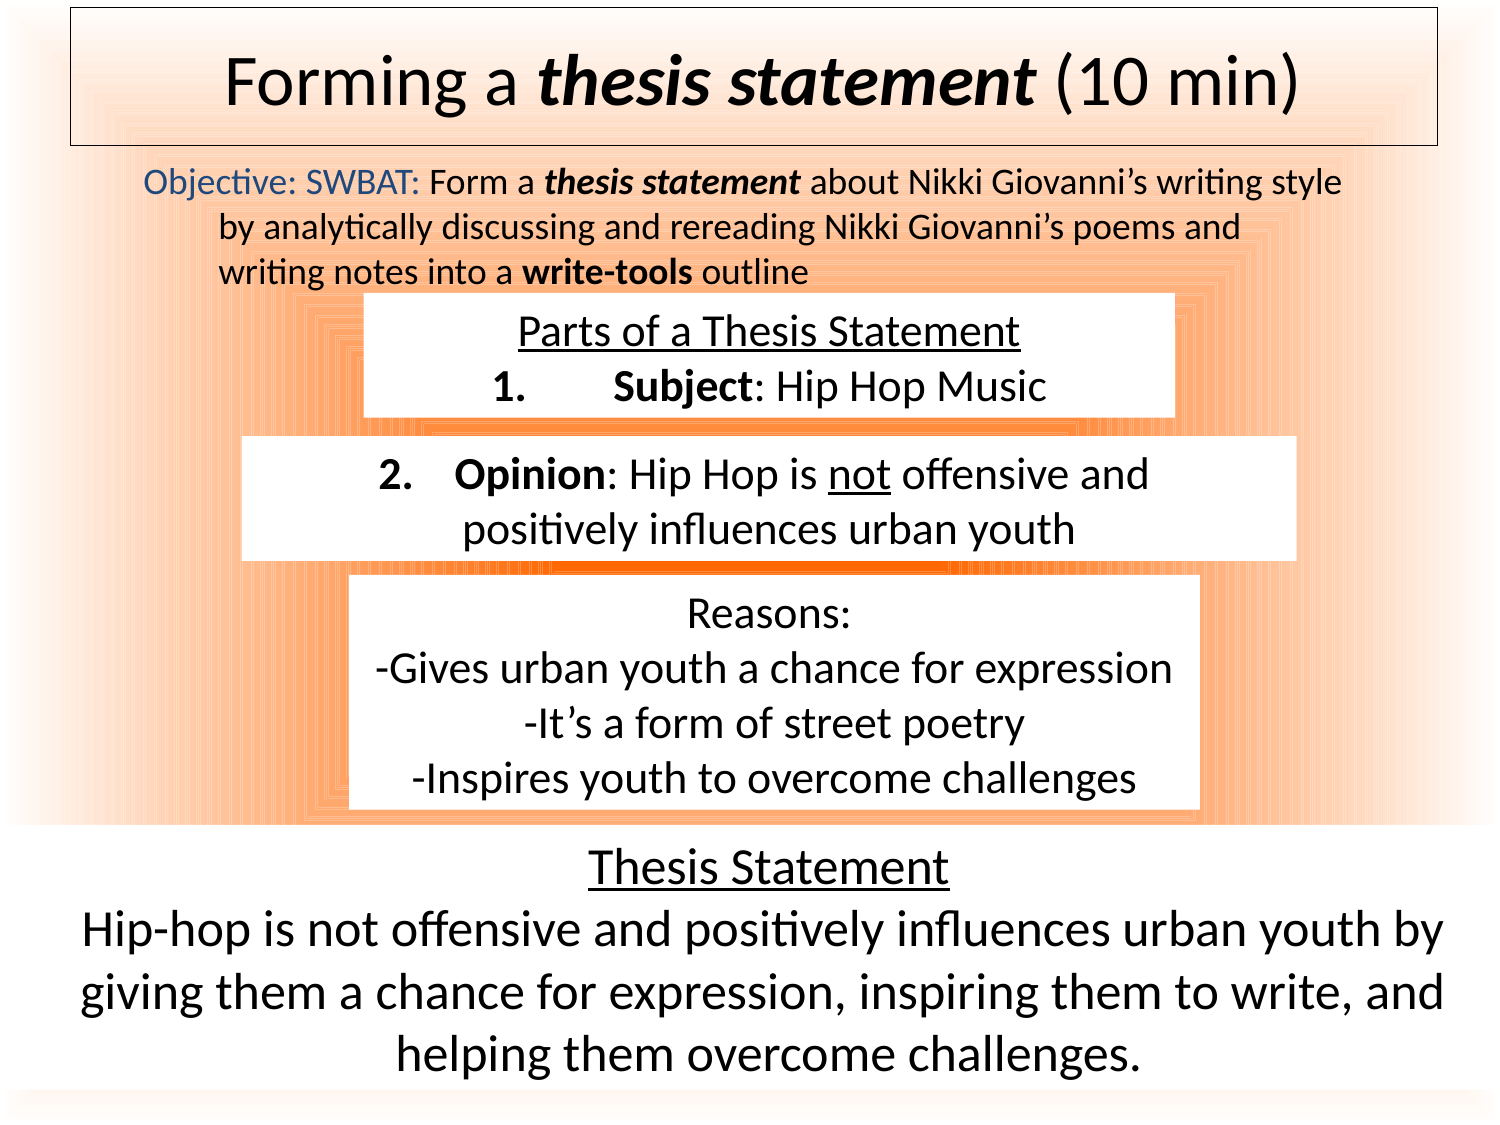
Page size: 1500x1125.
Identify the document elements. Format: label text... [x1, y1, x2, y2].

title Forming a thesis statement (10 min) [70, 7, 1438, 146]
text_box Parts of a Thesis Statement Subject: Hip Hop Music [363, 390, 1175, 418]
text_box Thesis Statement Hip-hop is not offensive and positively influences urban youth by giving them a chance for expression, inspiring them to write, and helping them overcome challenges. [0, 824, 1500, 1090]
text_box 2. Opinion: Hip Hop is not offensive and positively influences urban youth [241, 436, 1297, 561]
text_box Reasons: -Gives urban youth a chance for expression -It’s a form of street poetry -Inspires youth to overcome challenges [349, 574, 1200, 810]
text_box Objective: SWBAT: Form a thesis statement about Nikki Giovanni’s writing style by analytically discussing and rereading Nikki Giovanni’s poems and writing notes into a write-tools outline [24, 149, 1367, 390]
